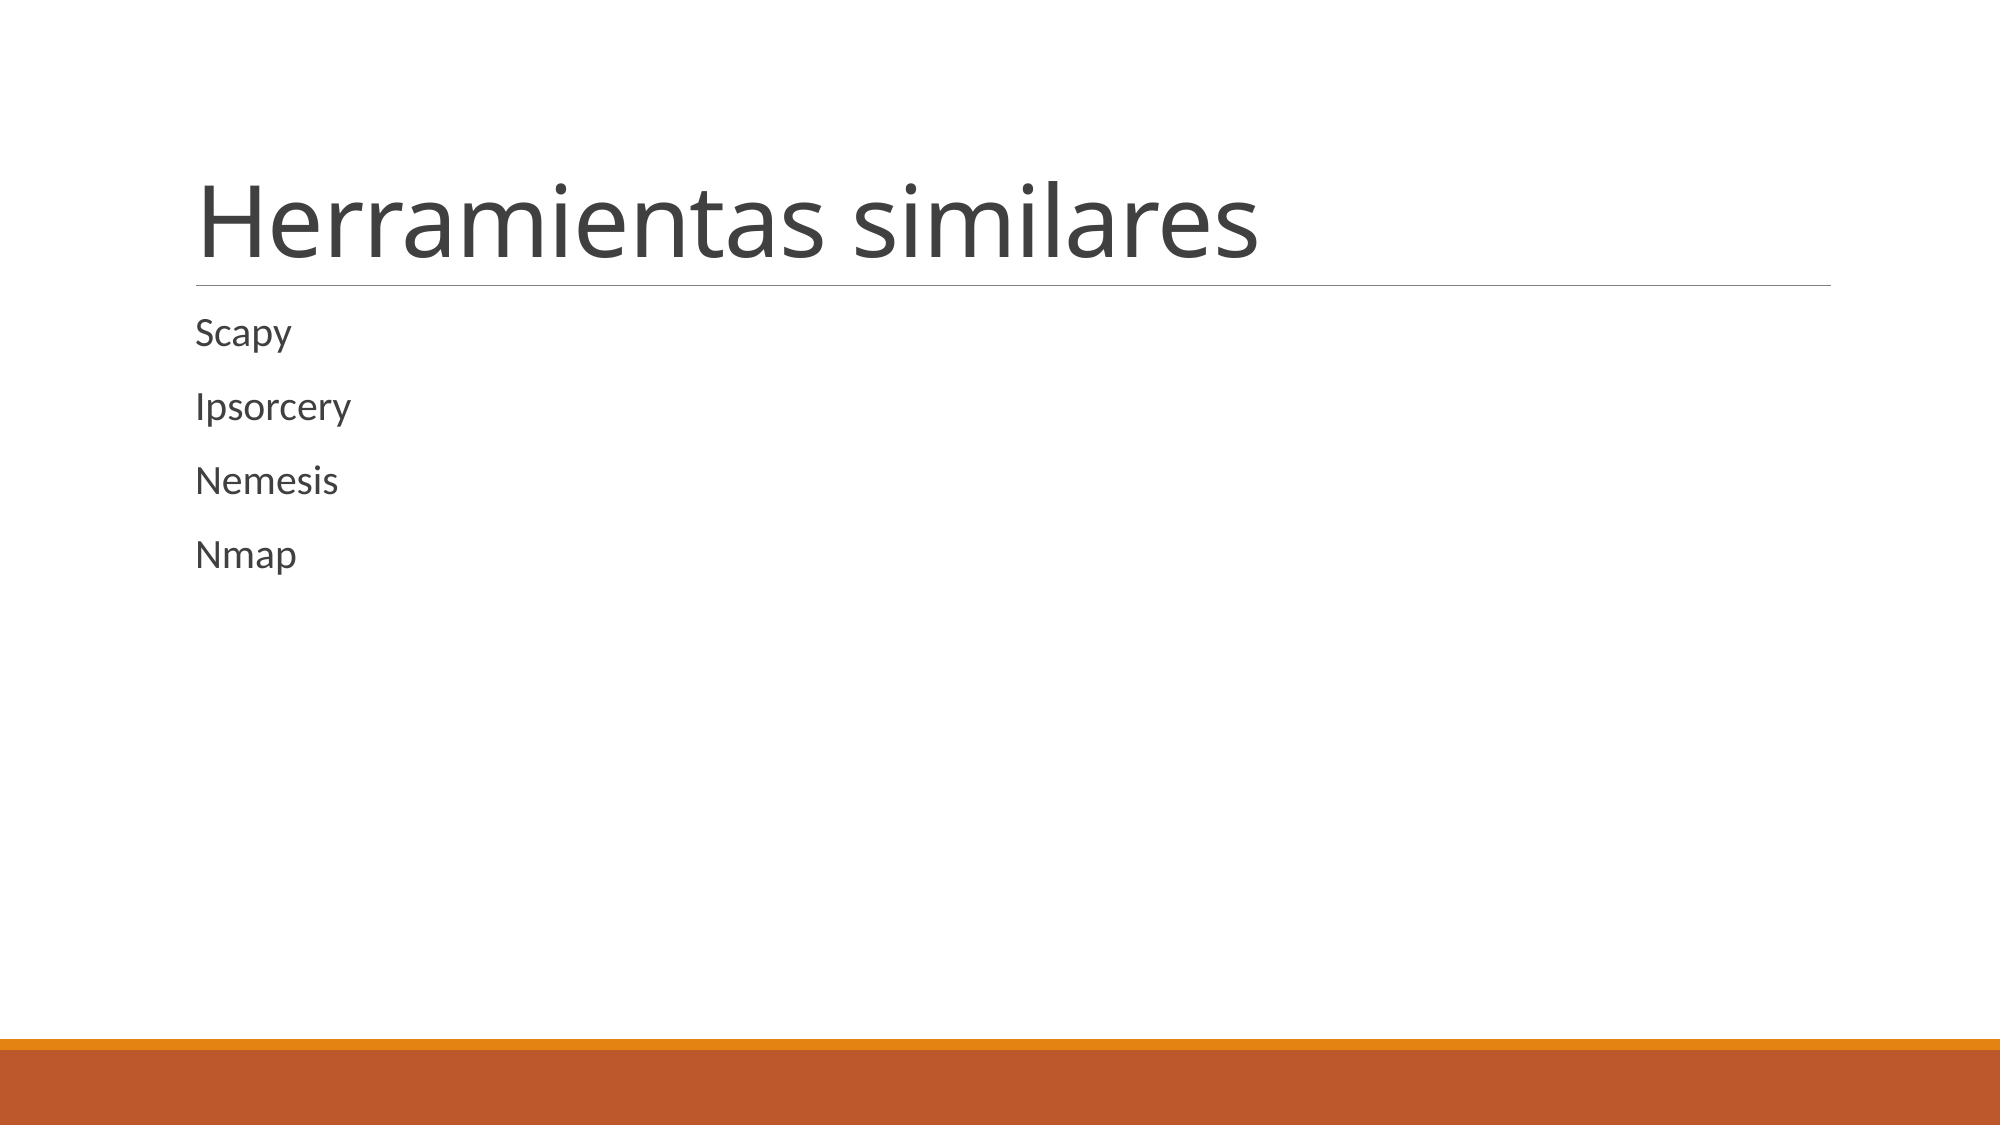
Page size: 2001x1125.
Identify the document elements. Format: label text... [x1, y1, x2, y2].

list Scapy Ipsorcery Nemesis Nmap [180, 302, 1830, 963]
title Herramientas similares [180, 47, 1830, 285]
